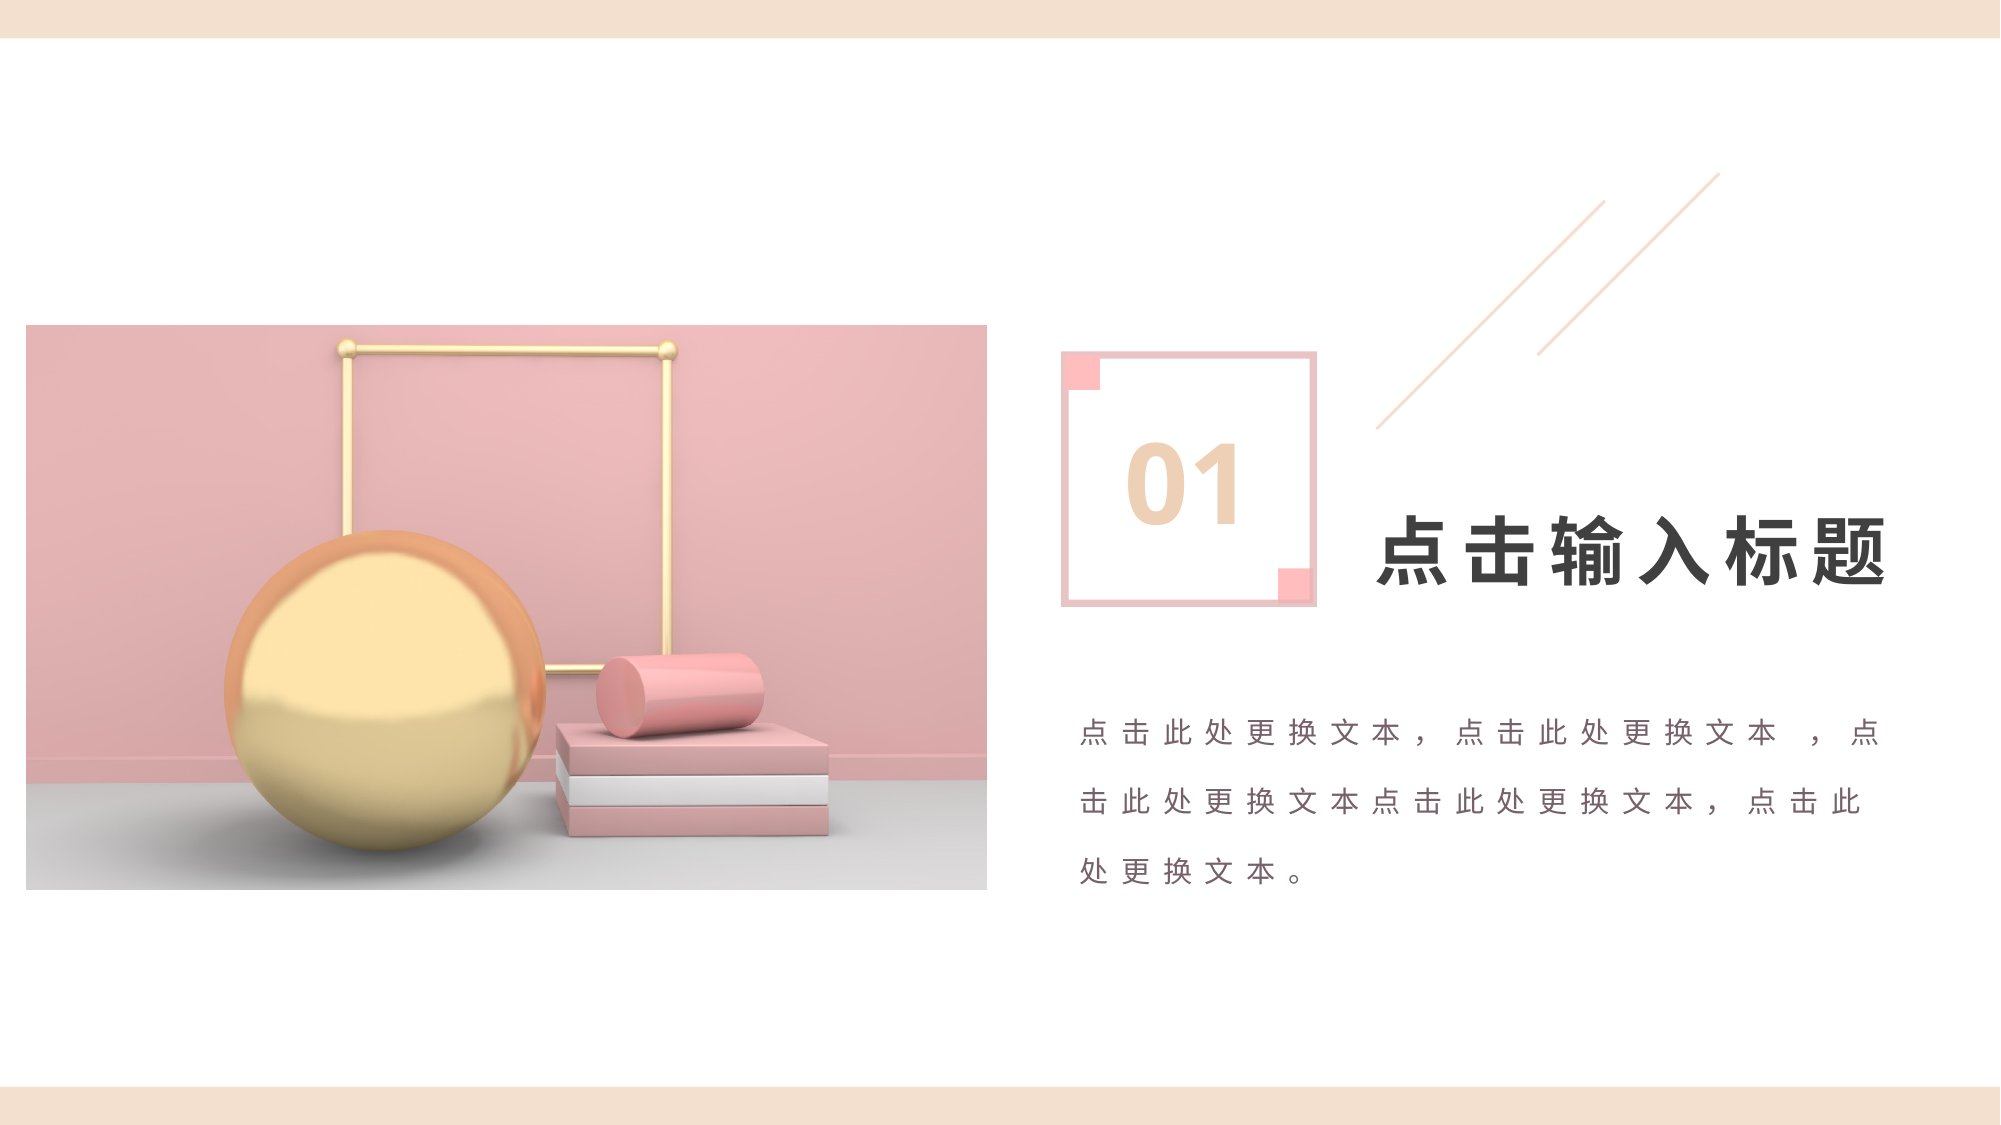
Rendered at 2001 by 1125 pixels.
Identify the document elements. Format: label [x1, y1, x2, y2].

text_box [26, 173, 1974, 890]
text_box [0, 1086, 2000, 1125]
text_box [0, 0, 2000, 39]
